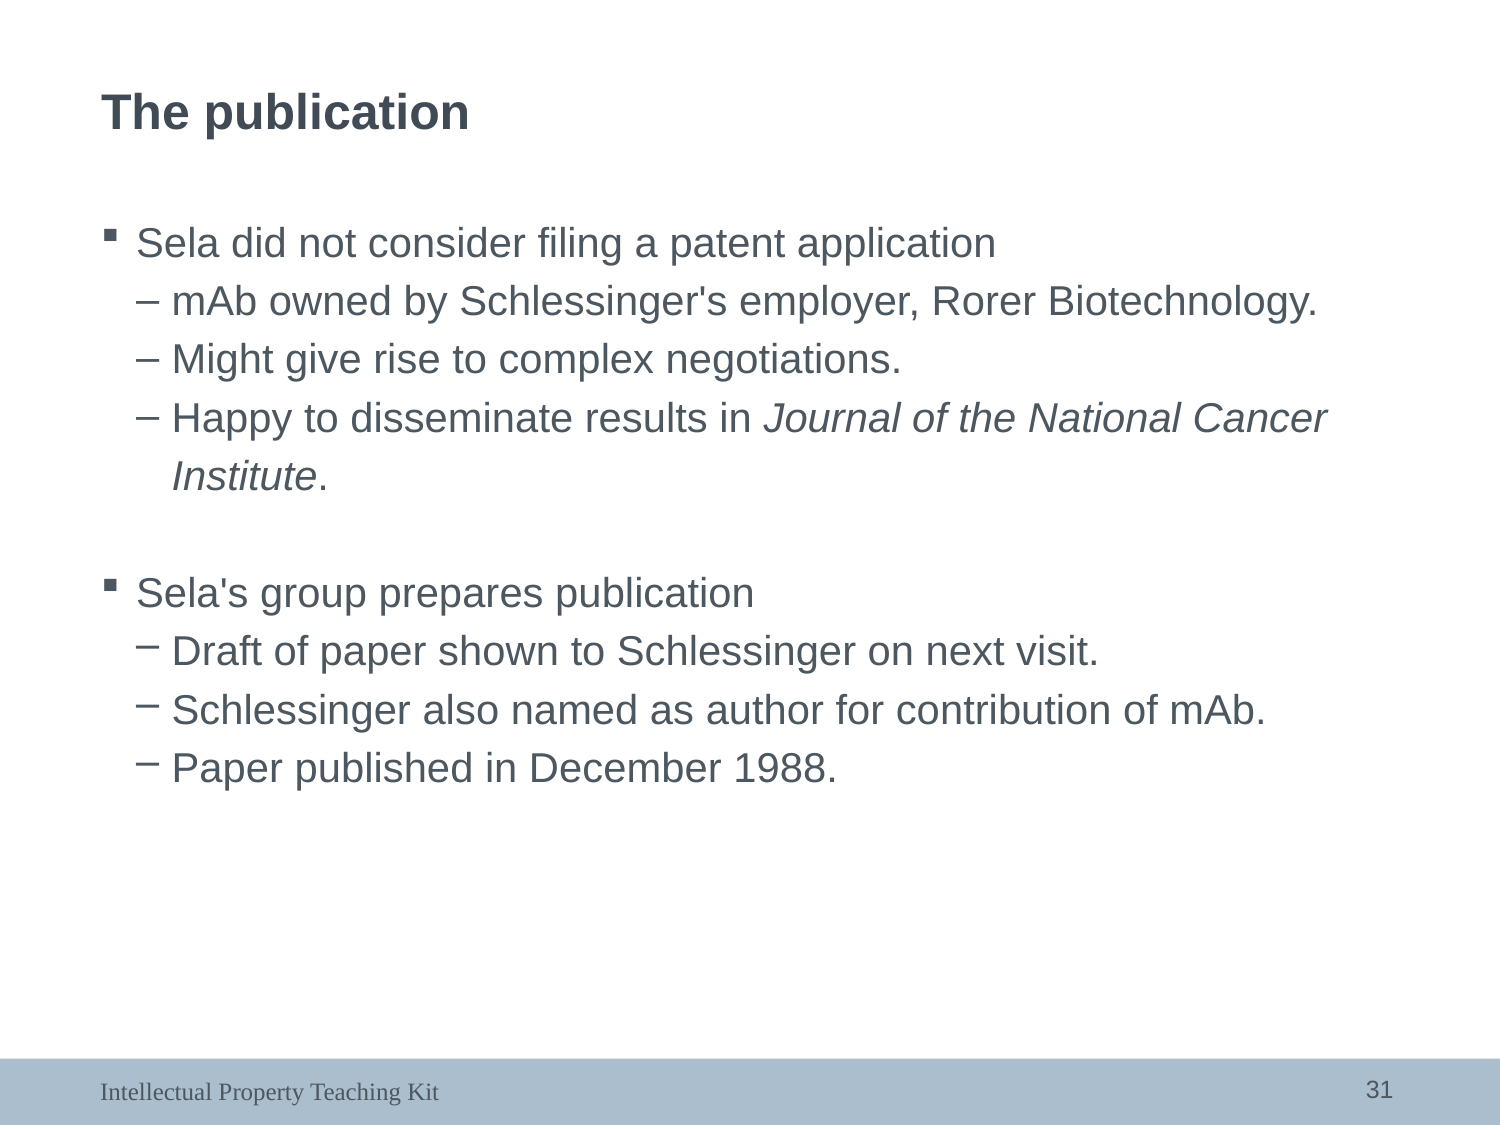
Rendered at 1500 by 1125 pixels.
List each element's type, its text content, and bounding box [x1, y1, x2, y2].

text_box Sela did not consider filing a patent application mAb owned by Schlessinger's employer, Rorer Biotechnology. Might give rise to complex negotiations. Happy to disseminate results in Journal of the National Cancer Institute. Sela's group prepares publication Draft of paper shown to Schlessinger on next visit. Schlessinger also named as author for contribution of mAb. Paper published in December 1988. [85, 199, 1386, 767]
footer Intellectual Property Teaching Kit [100, 1074, 988, 1125]
text_box 31 [1269, 1070, 1394, 1106]
title The publication [85, 71, 1386, 199]
